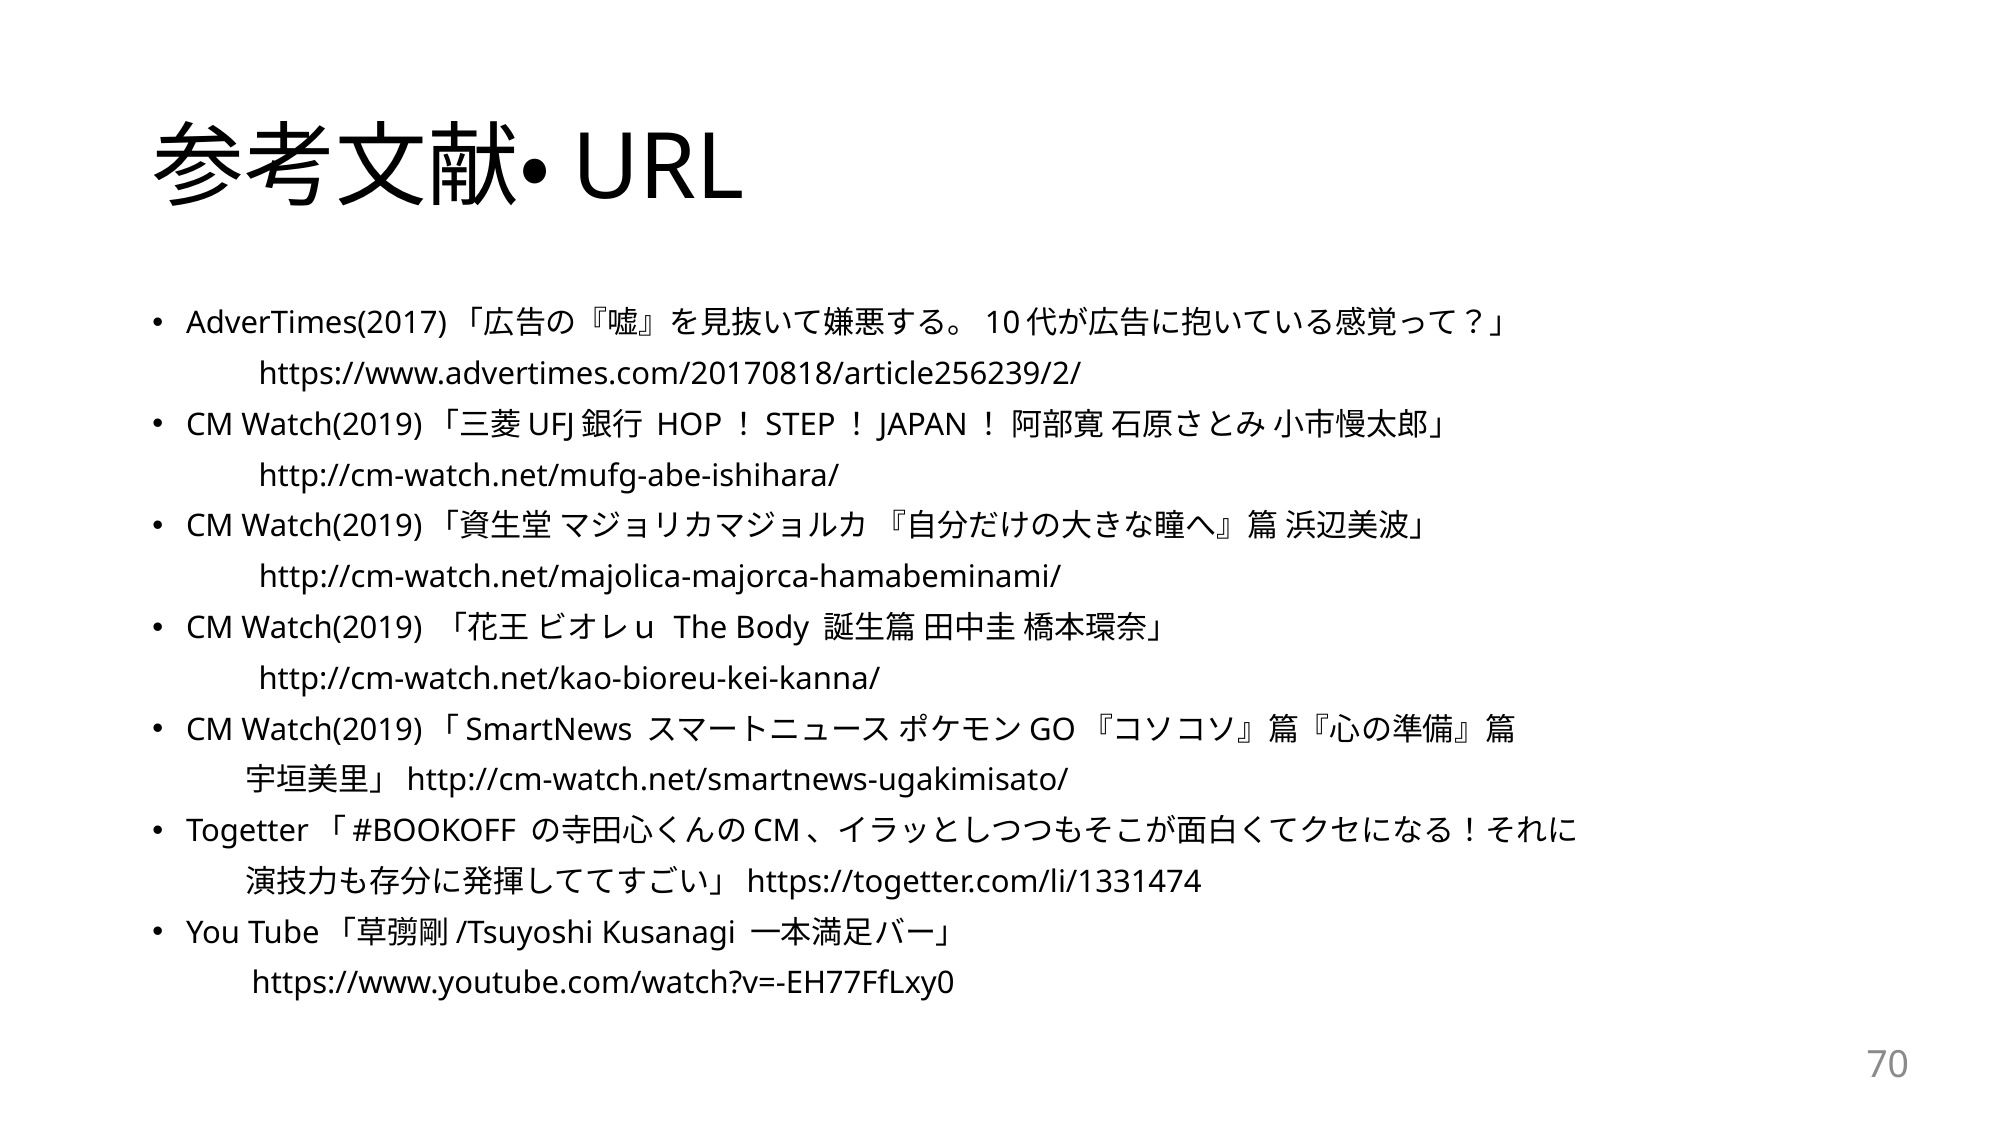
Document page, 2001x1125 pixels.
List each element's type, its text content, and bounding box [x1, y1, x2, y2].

slide_number 70 [1474, 1035, 1925, 1096]
list AdverTimes(2017)「広告の『嘘』を見抜いて嫌悪する。10代が広告に抱いている感覚って？」 https://www.advertimes.com/20170818/article256239/2/ CM Watch(2019)「三菱UFJ銀行 HOP！STEP！JAPAN！ 阿部寛 石原さとみ 小市慢太郎」 http://cm-watch.net/mufg-abe-ishihara/ CM Watch(2019)「資生堂 マジョリカマジョルカ 『自分だけの大きな瞳へ』篇 浜辺美波」 http://cm-watch.net/majolica-majorca-hamabeminami/ CM Watch(2019) 「花王 ビオレｕ The Body 誕生篇 田中圭 橋本環奈」 http://cm-watch.net/kao-bioreu-kei-kanna/ CM Watch(2019)「SmartNews スマートニュース ポケモンGO『コソコソ』篇『心の準備』篇 宇垣美里」http://cm-watch.net/smartnews-ugakimisato/ Togetter「#BOOKOFF の寺田心くんのCM、イラッとしつつもそこが面白くてクセになる！それに 演技力も存分に発揮しててすごい」https://togetter.com/li/1331474 You Tube「草彅剛/Tsuyoshi Kusanagi 一本満足バー」 https://www.youtube.com/watch?v=-EH77FfLxy0 [137, 299, 1863, 1014]
title 参考文献・URL [137, 59, 1863, 278]
